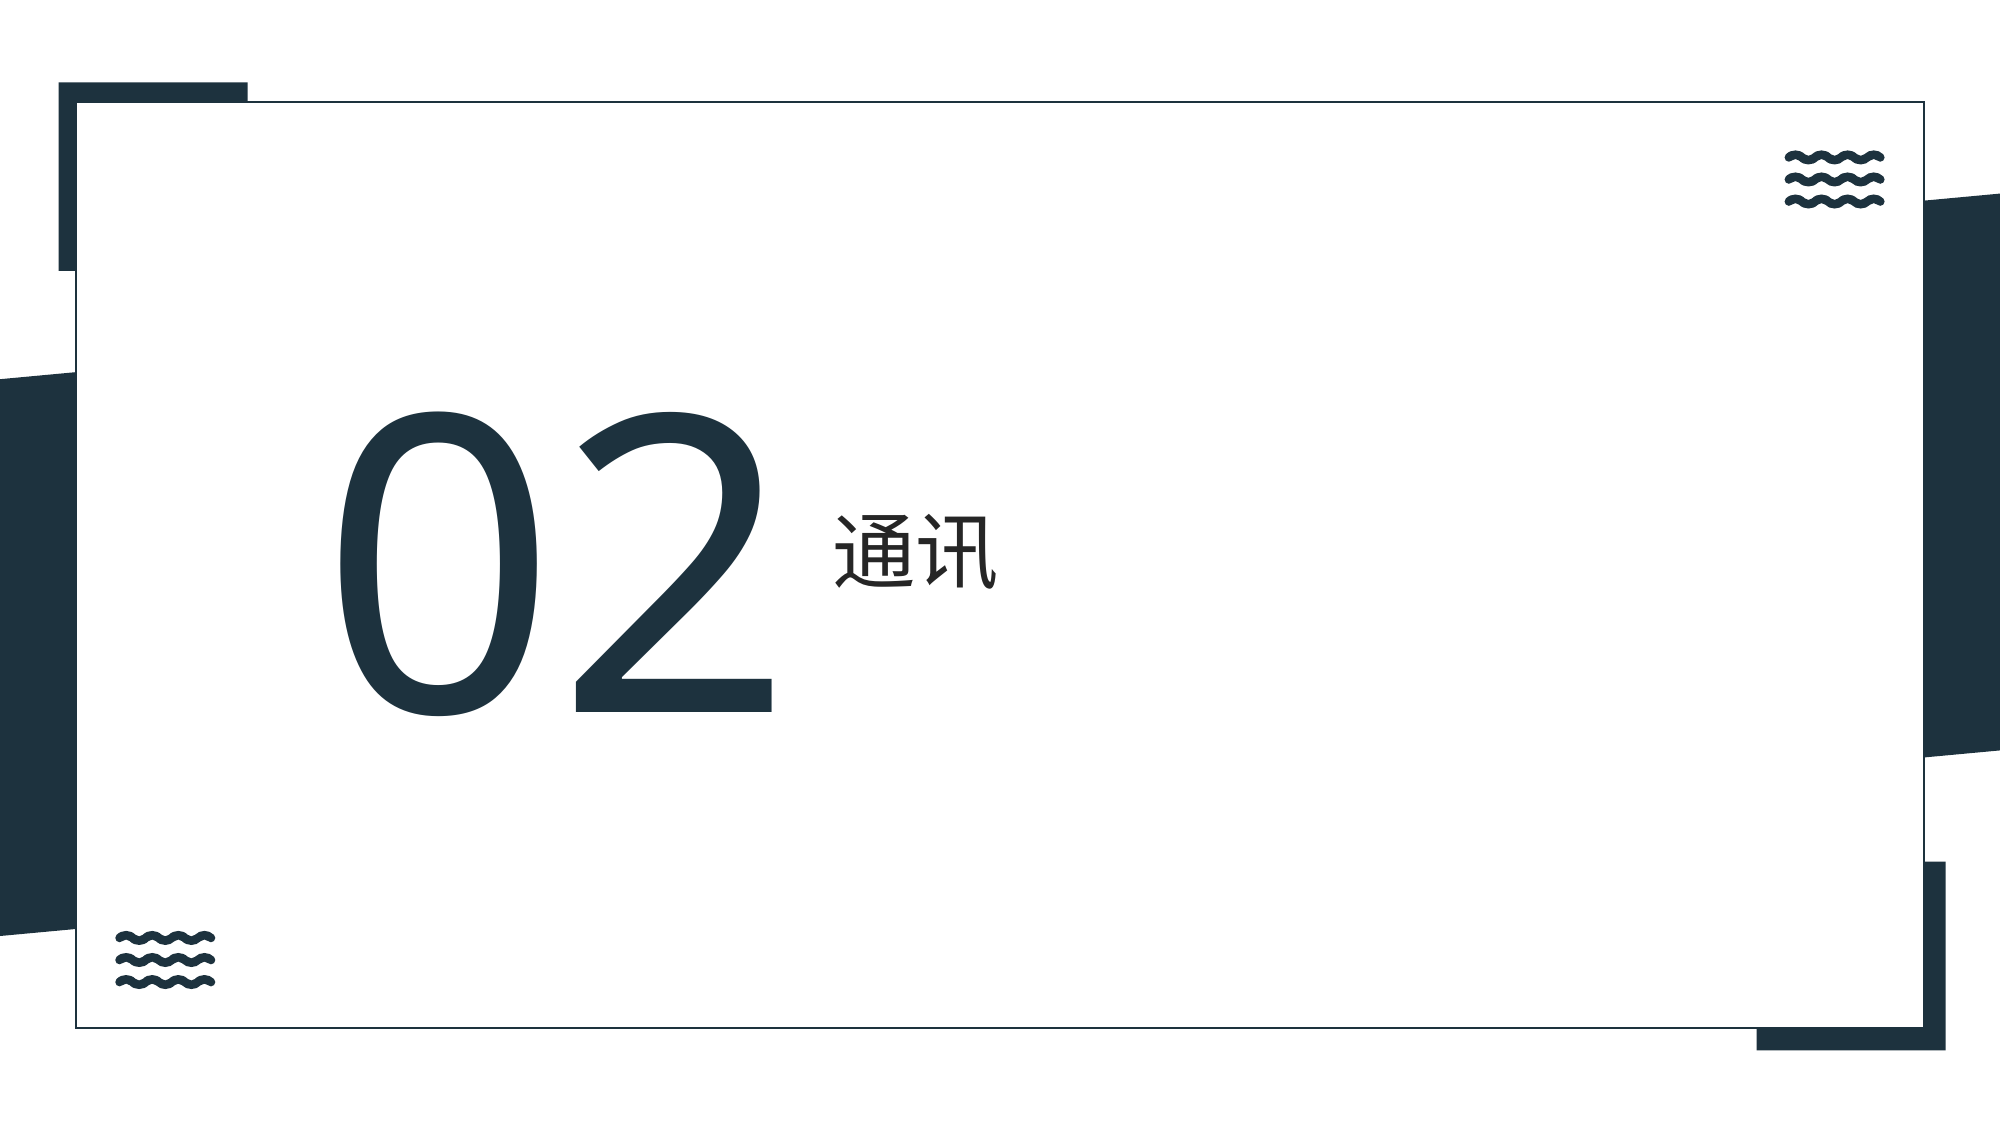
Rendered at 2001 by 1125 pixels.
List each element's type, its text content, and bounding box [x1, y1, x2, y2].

text_box [1925, 192, 2000, 759]
text_box [58, 81, 249, 272]
text_box [0, 371, 75, 938]
text_box [115, 952, 216, 968]
text_box [1784, 172, 1885, 187]
text_box [115, 975, 216, 990]
text_box [75, 101, 1925, 1029]
text_box 02 [216, 290, 898, 803]
text_box [1756, 861, 1947, 1051]
text_box 通讯 [817, 491, 1625, 606]
text_box [1784, 150, 1885, 165]
text_box [1784, 194, 1885, 209]
text_box [115, 930, 216, 946]
